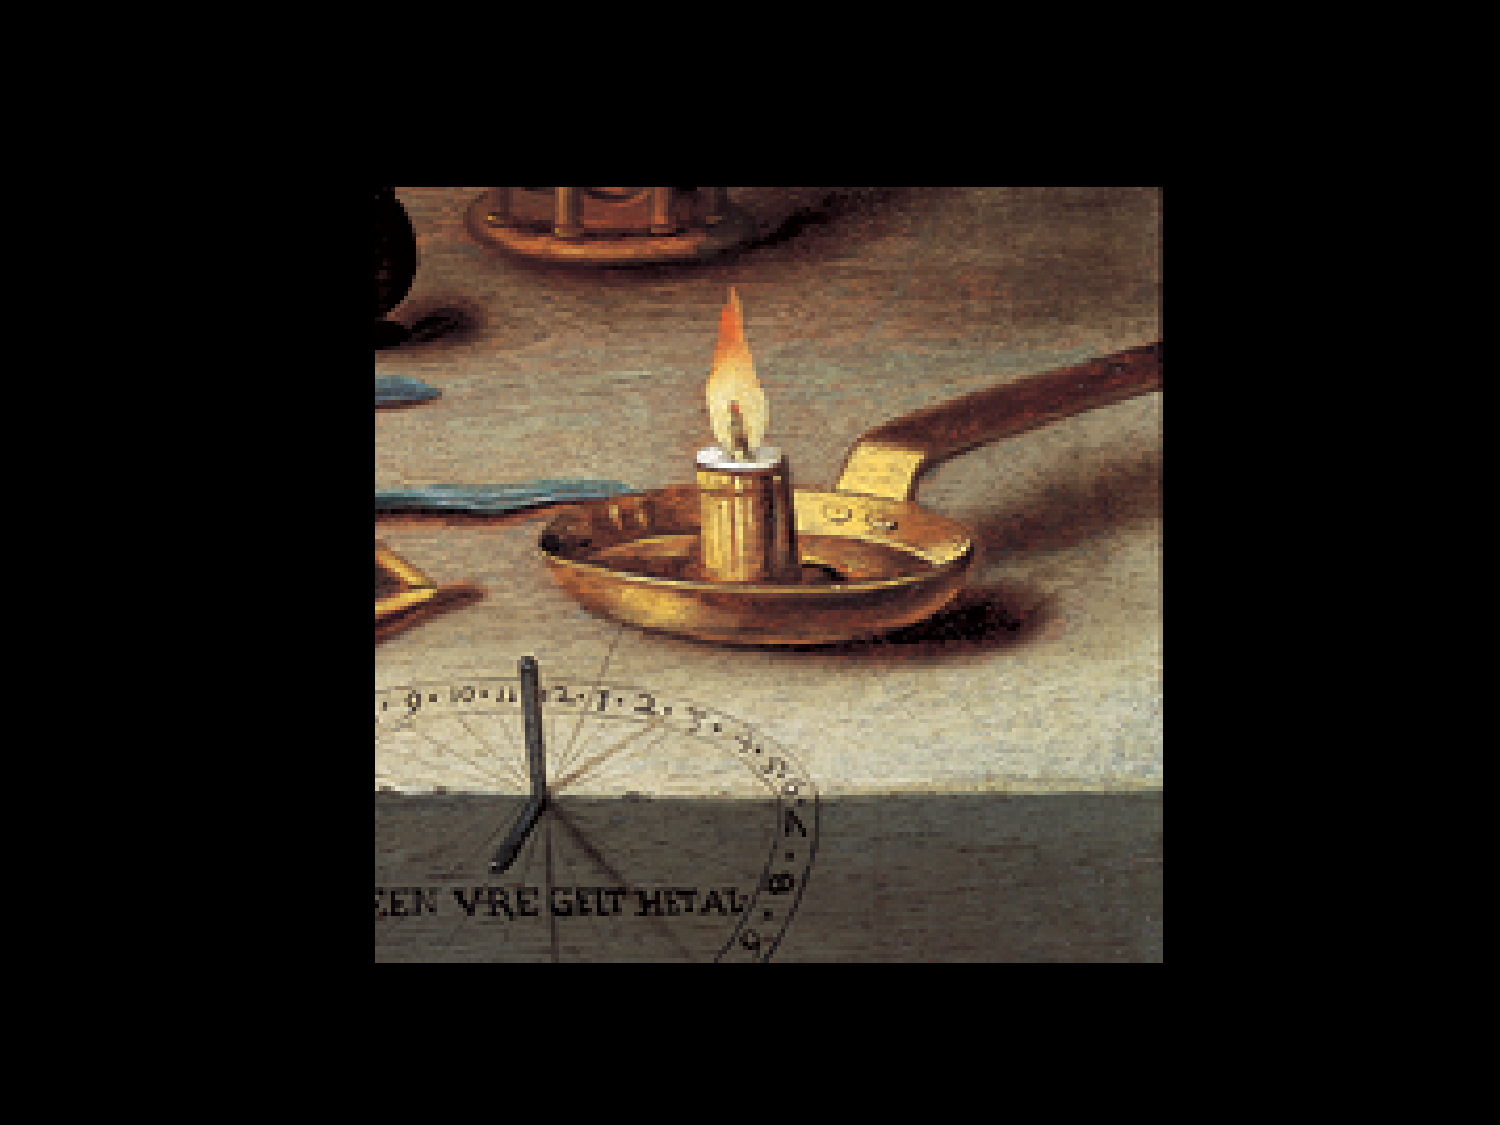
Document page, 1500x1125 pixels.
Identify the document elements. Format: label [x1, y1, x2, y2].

list [374, 187, 1163, 963]
